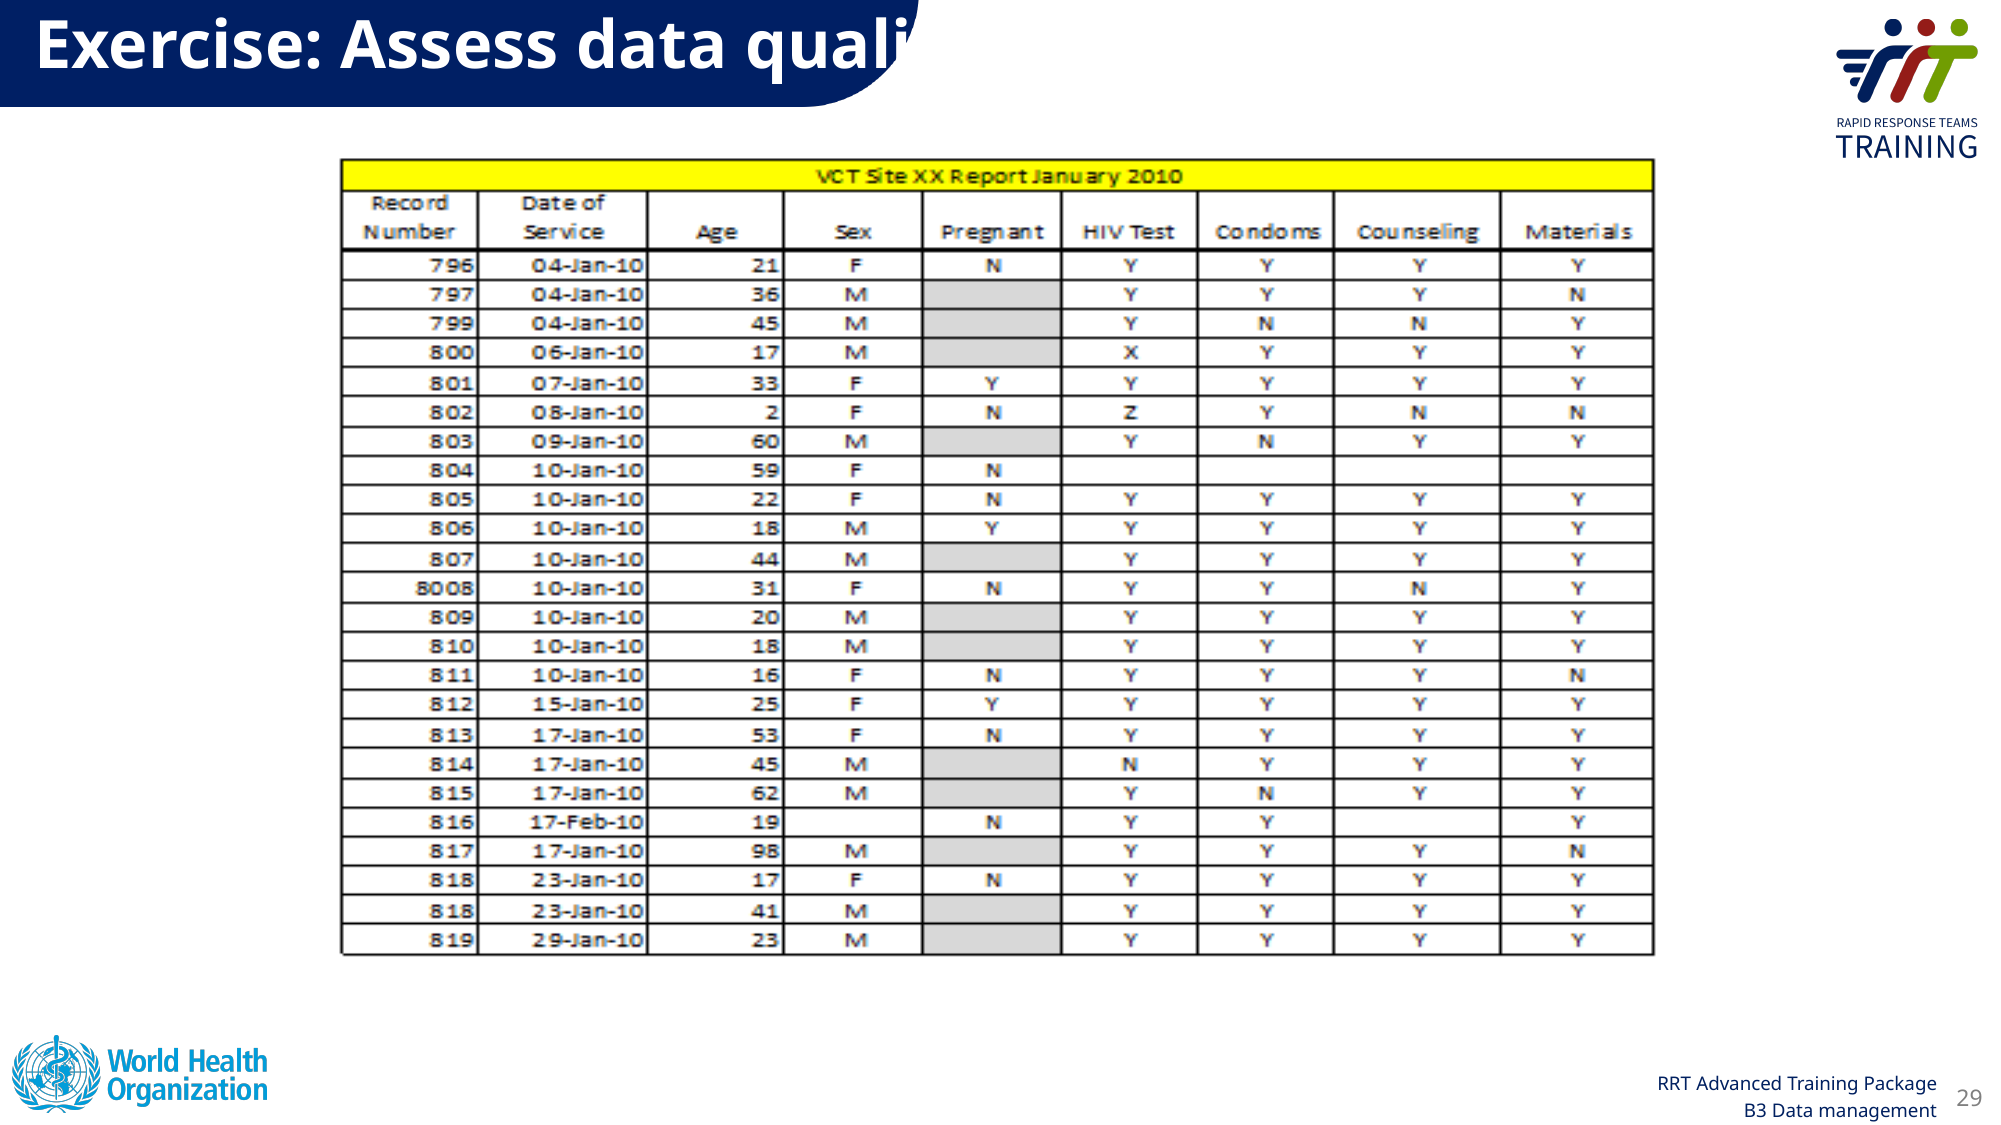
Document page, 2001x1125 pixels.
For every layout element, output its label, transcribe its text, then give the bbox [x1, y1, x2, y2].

picture [12, 1083, 48, 1113]
picture [1835, 19, 1978, 167]
picture [12, 1035, 267, 1113]
text_box Exercise: Assess data quality [9, 0, 1349, 94]
picture [58, 1050, 64, 1058]
picture [0, 0, 919, 107]
picture [330, 155, 1669, 969]
